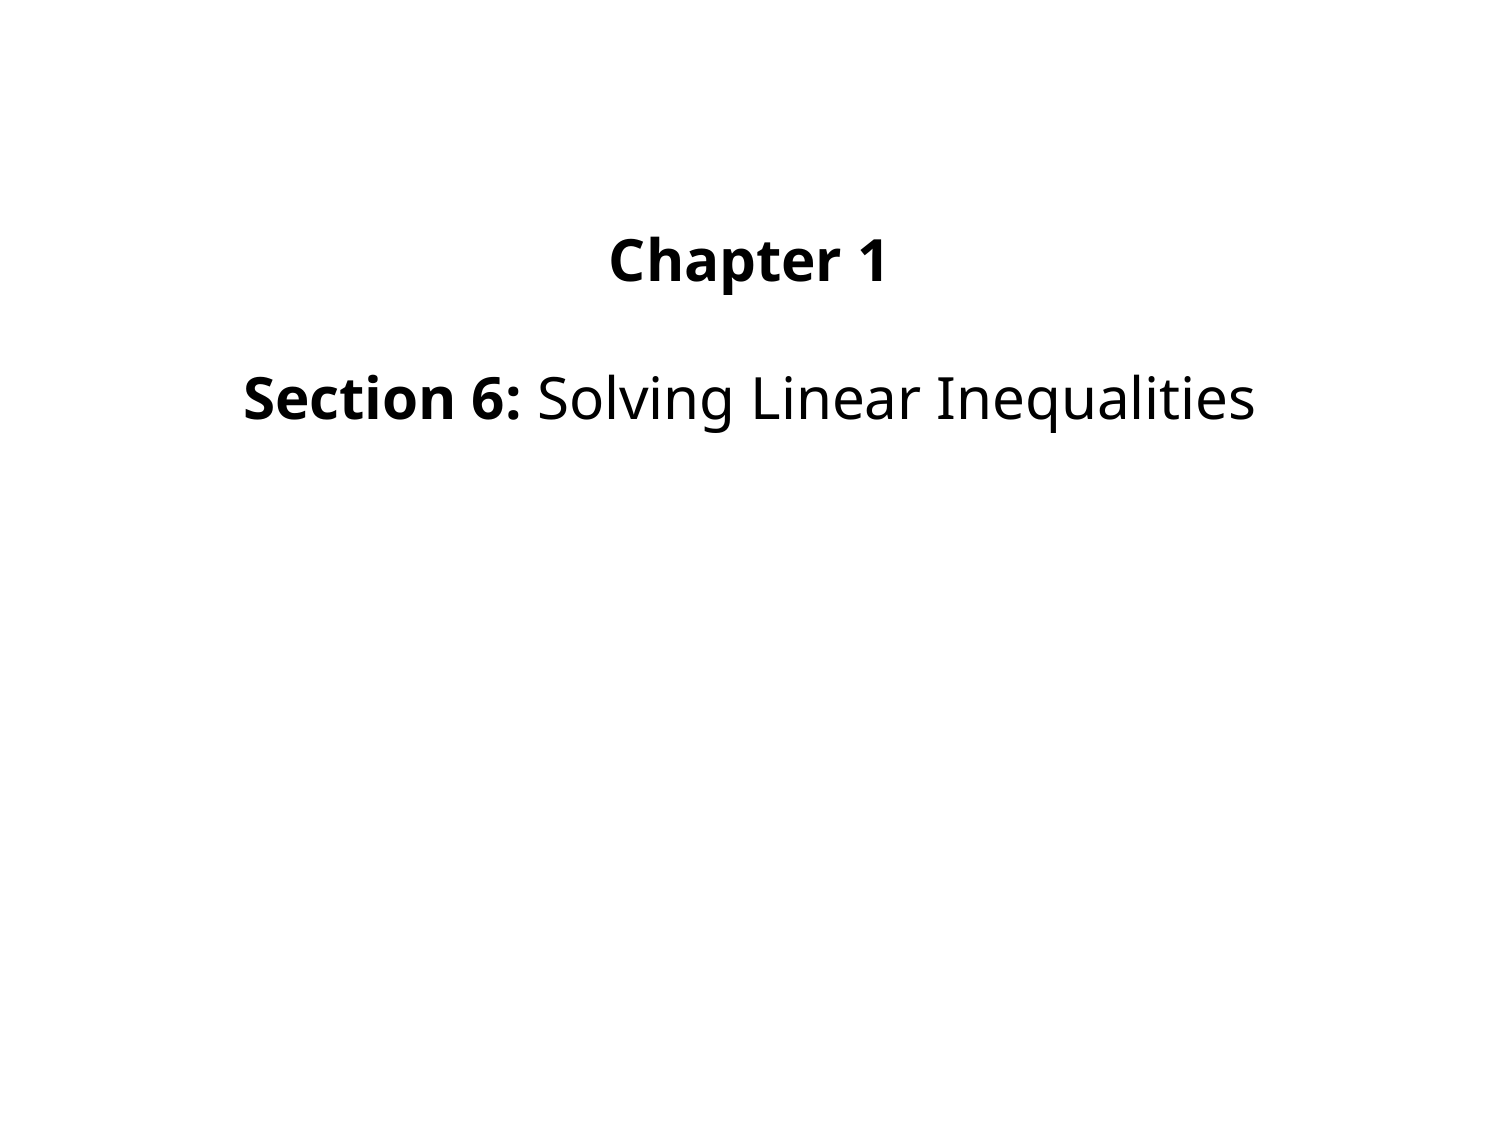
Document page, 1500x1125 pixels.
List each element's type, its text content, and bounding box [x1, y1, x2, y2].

text_box Chapter 1 Section 6: Solving Linear Inequalities [83, 215, 1417, 460]
